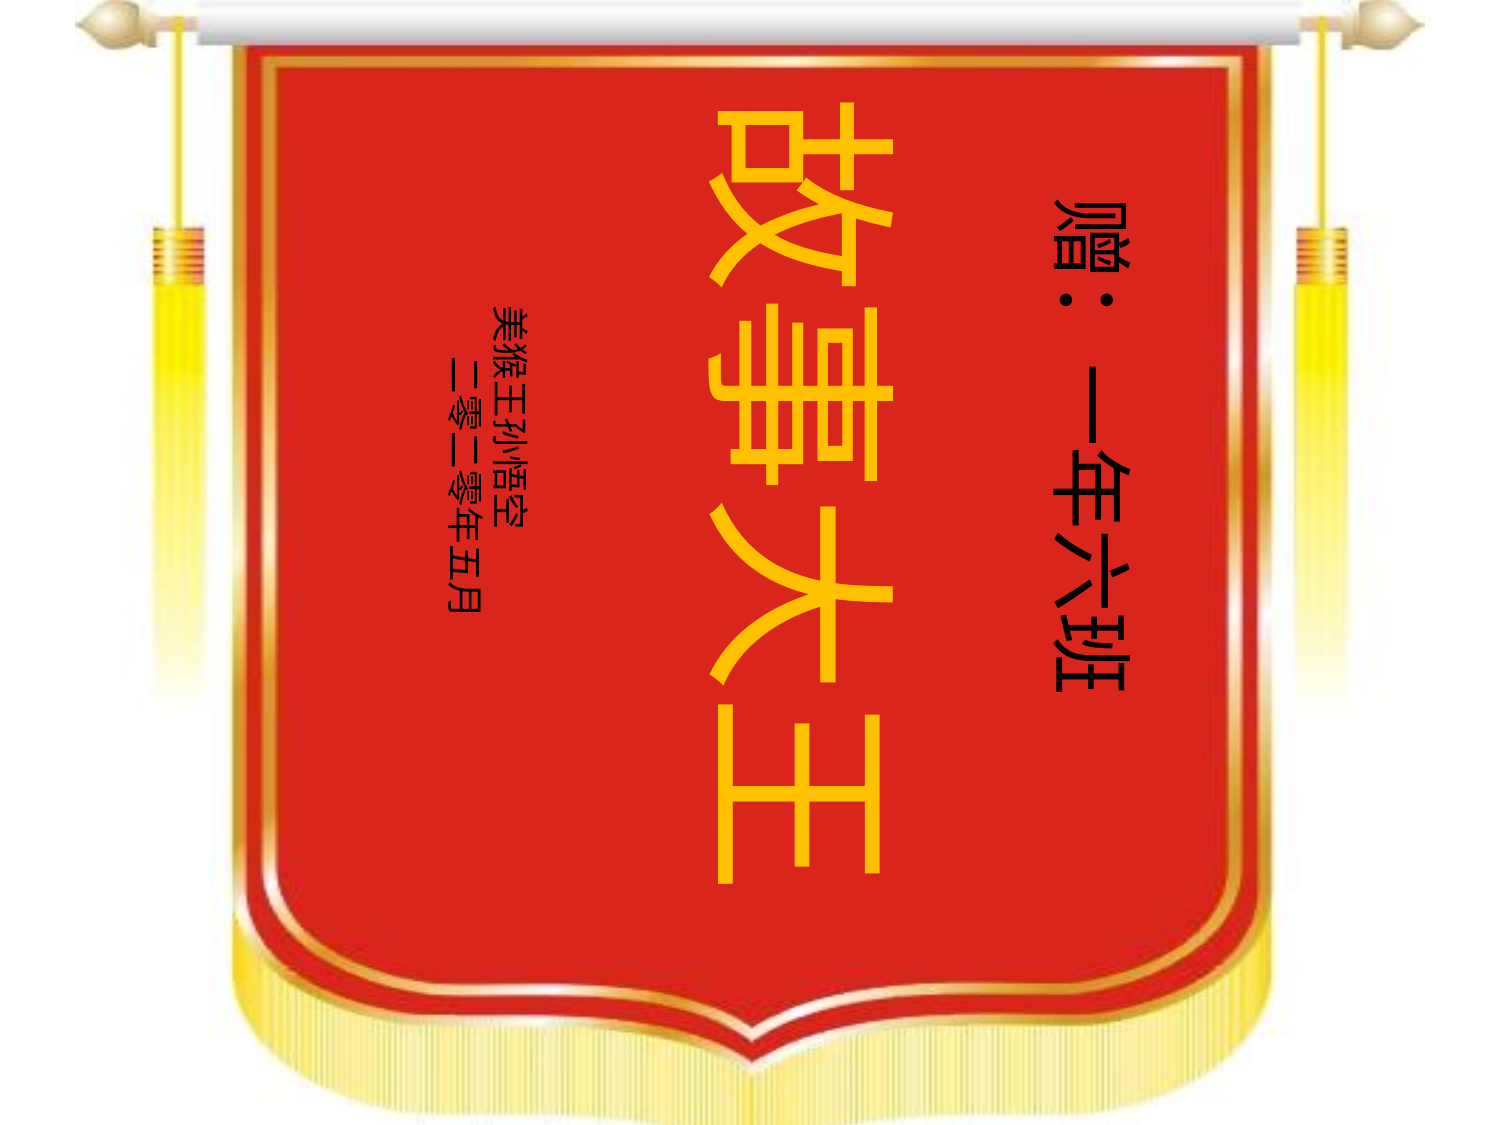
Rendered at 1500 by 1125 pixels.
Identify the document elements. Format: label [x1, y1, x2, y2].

text_box [74, 0, 1426, 1125]
